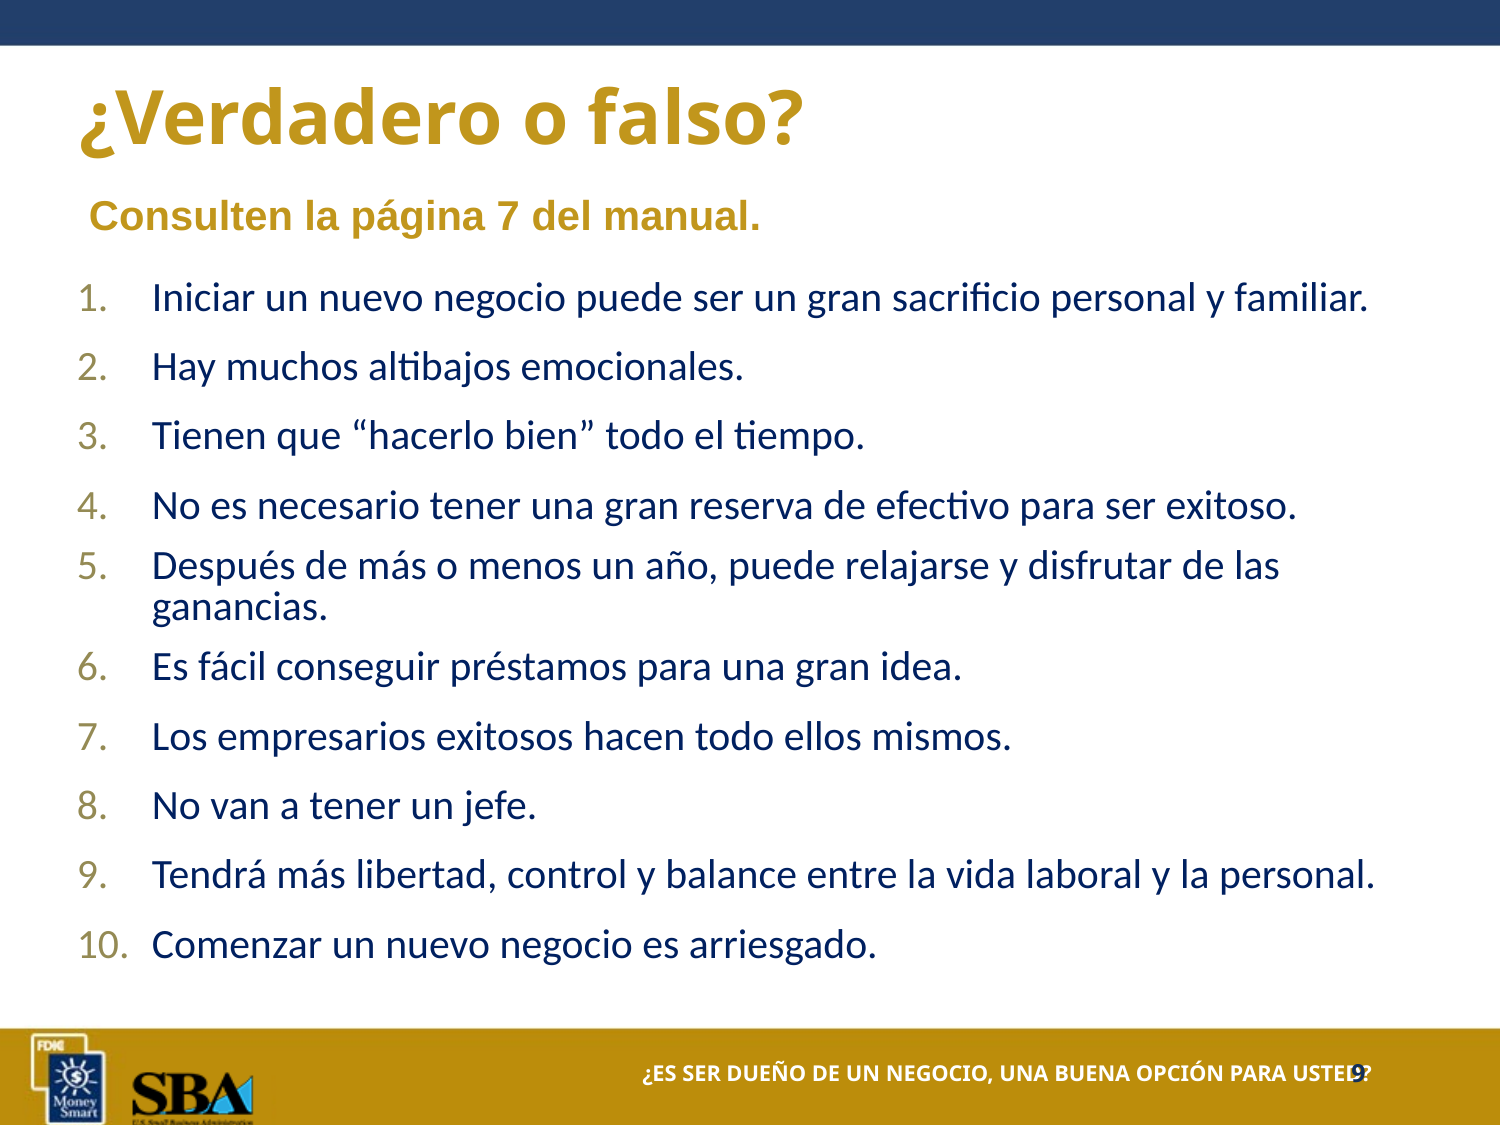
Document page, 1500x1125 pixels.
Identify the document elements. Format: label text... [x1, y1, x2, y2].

table_cell No van a tener un jefe. [66, 775, 1433, 843]
table_header Iniciar un nuevo negocio puede ser un gran sacrificio personal y familiar. [66, 267, 1433, 333]
table_cell Comenzar un nuevo negocio es arriesgado. [66, 914, 1433, 982]
table_cell Después de más o menos un año, puede relajarse y disfrutar de las ganancias. [66, 544, 1433, 635]
table_cell Es fácil conseguir préstamos para una gran idea. [66, 637, 1433, 704]
table_cell Los empresarios exitosos hacen todo ellos mismos. [66, 706, 1433, 774]
text_box Consulten la página 7 del manual. [74, 181, 776, 247]
picture [0, 0, 1500, 1125]
table_cell No es necesario tener una gran reserva de efectivo para ser exitoso. [66, 475, 1433, 542]
table_cell Tienen que “hacerlo bien” todo el tiempo. [66, 406, 1433, 473]
table_cell Hay muchos altibajos emocionales. [66, 338, 1433, 404]
title ¿Verdadero o falso? [64, 62, 1415, 163]
table_cell Tendrá más libertad, control y balance entre la vida laboral y la personal. [66, 845, 1433, 912]
